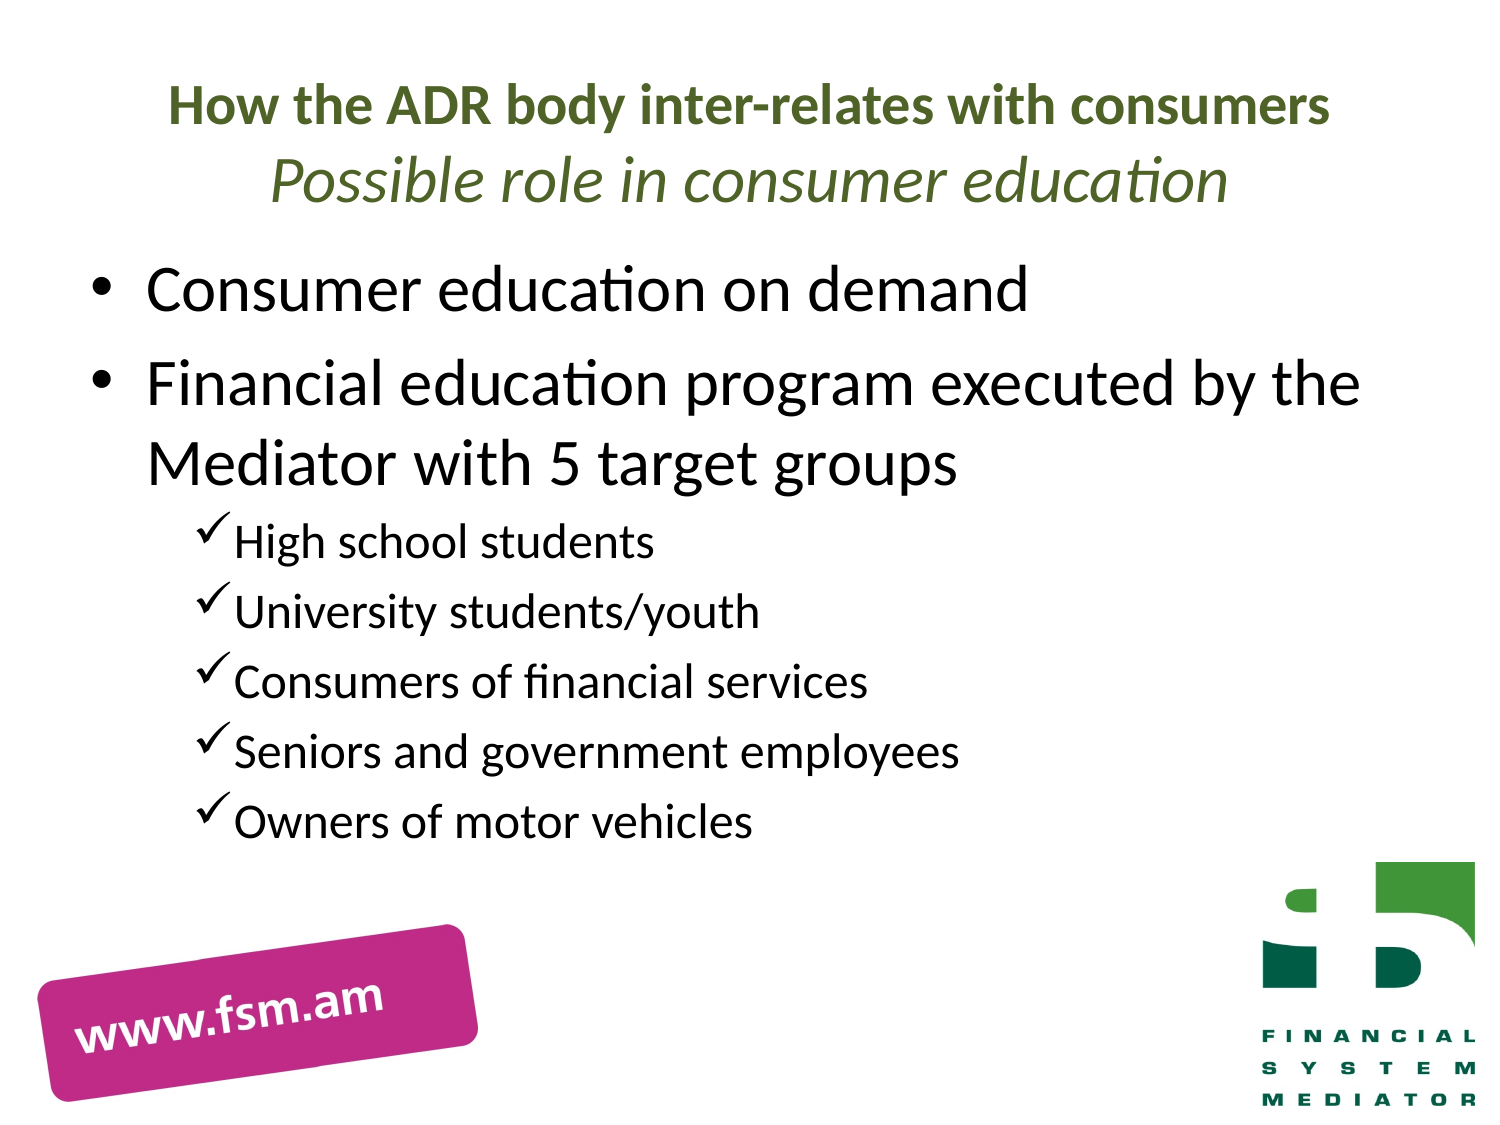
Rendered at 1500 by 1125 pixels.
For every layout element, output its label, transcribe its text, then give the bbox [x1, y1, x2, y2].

picture [37, 924, 478, 1103]
list Consumer education on demand Financial education program executed by the Mediator with 5 target groups High school students University students/youth Consumers of financial services Seniors and government employees Owners of motor vehicles [75, 237, 1425, 938]
picture [1262, 862, 1476, 1106]
title How the ADR body inter-relates with consumers Possible role in consumer education [75, 75, 1425, 218]
